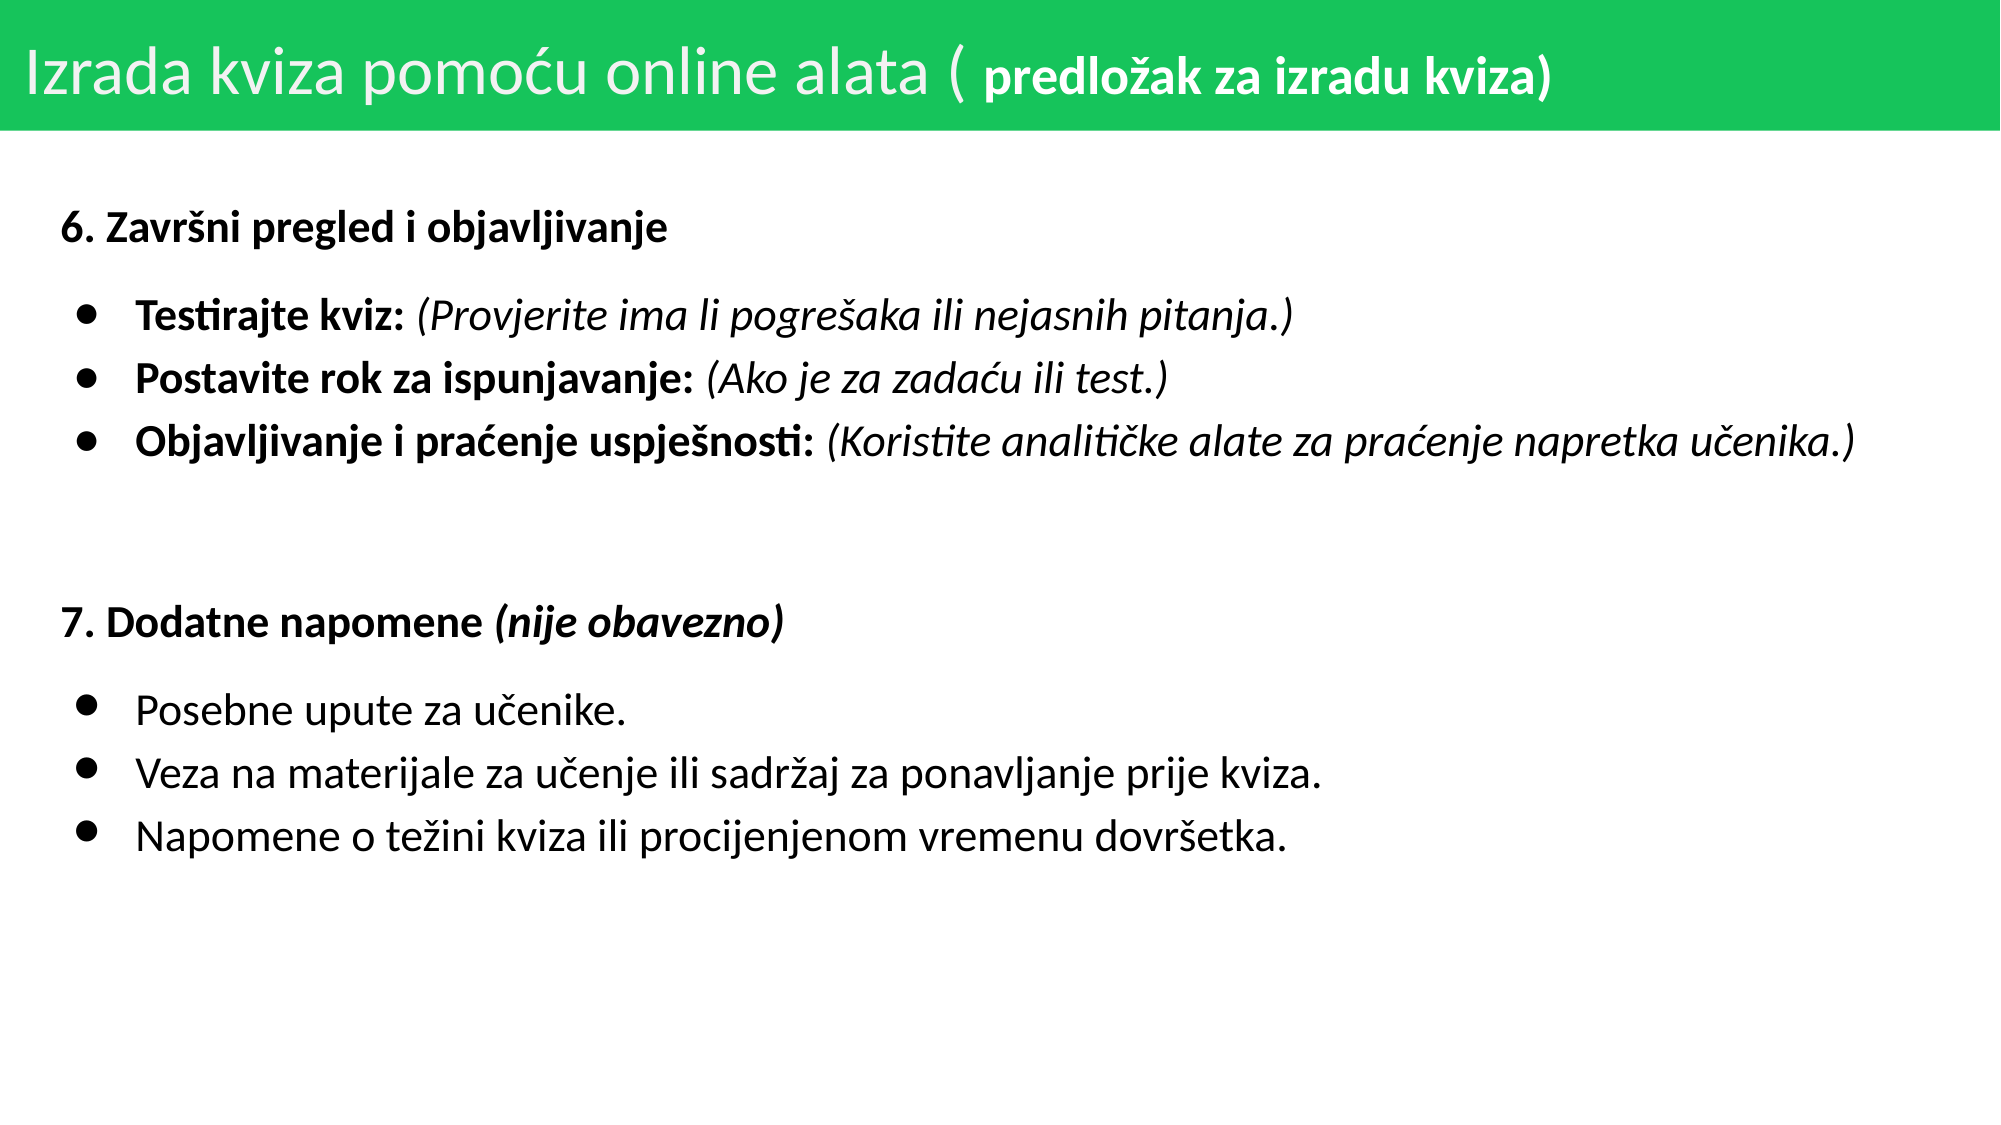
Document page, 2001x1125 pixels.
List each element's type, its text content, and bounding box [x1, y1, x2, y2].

title Izrada kviza pomoću online alata ( predložak za izradu kviza) [16, 13, 1976, 131]
text_box 6. Završni pregled i objavljivanje Testirajte kviz: (Provjerite ima li pogrešaka ili nejasnih pitanja.) Postavite rok za ispunjavanje: (Ako je za zadaću ili test.) Objavljivanje i praćenje uspješnosti: (Koristite analitičke alate za praćenje napretka učenika.) 7. Dodatne napomene (nije obavezno) Posebne upute za učenike. Veza na materijale za učenje ili sadržaj za ponavljanje prije kviza. Napomene o težini kviza ili procijenjenom vremenu dovršetka. [45, 173, 1880, 945]
